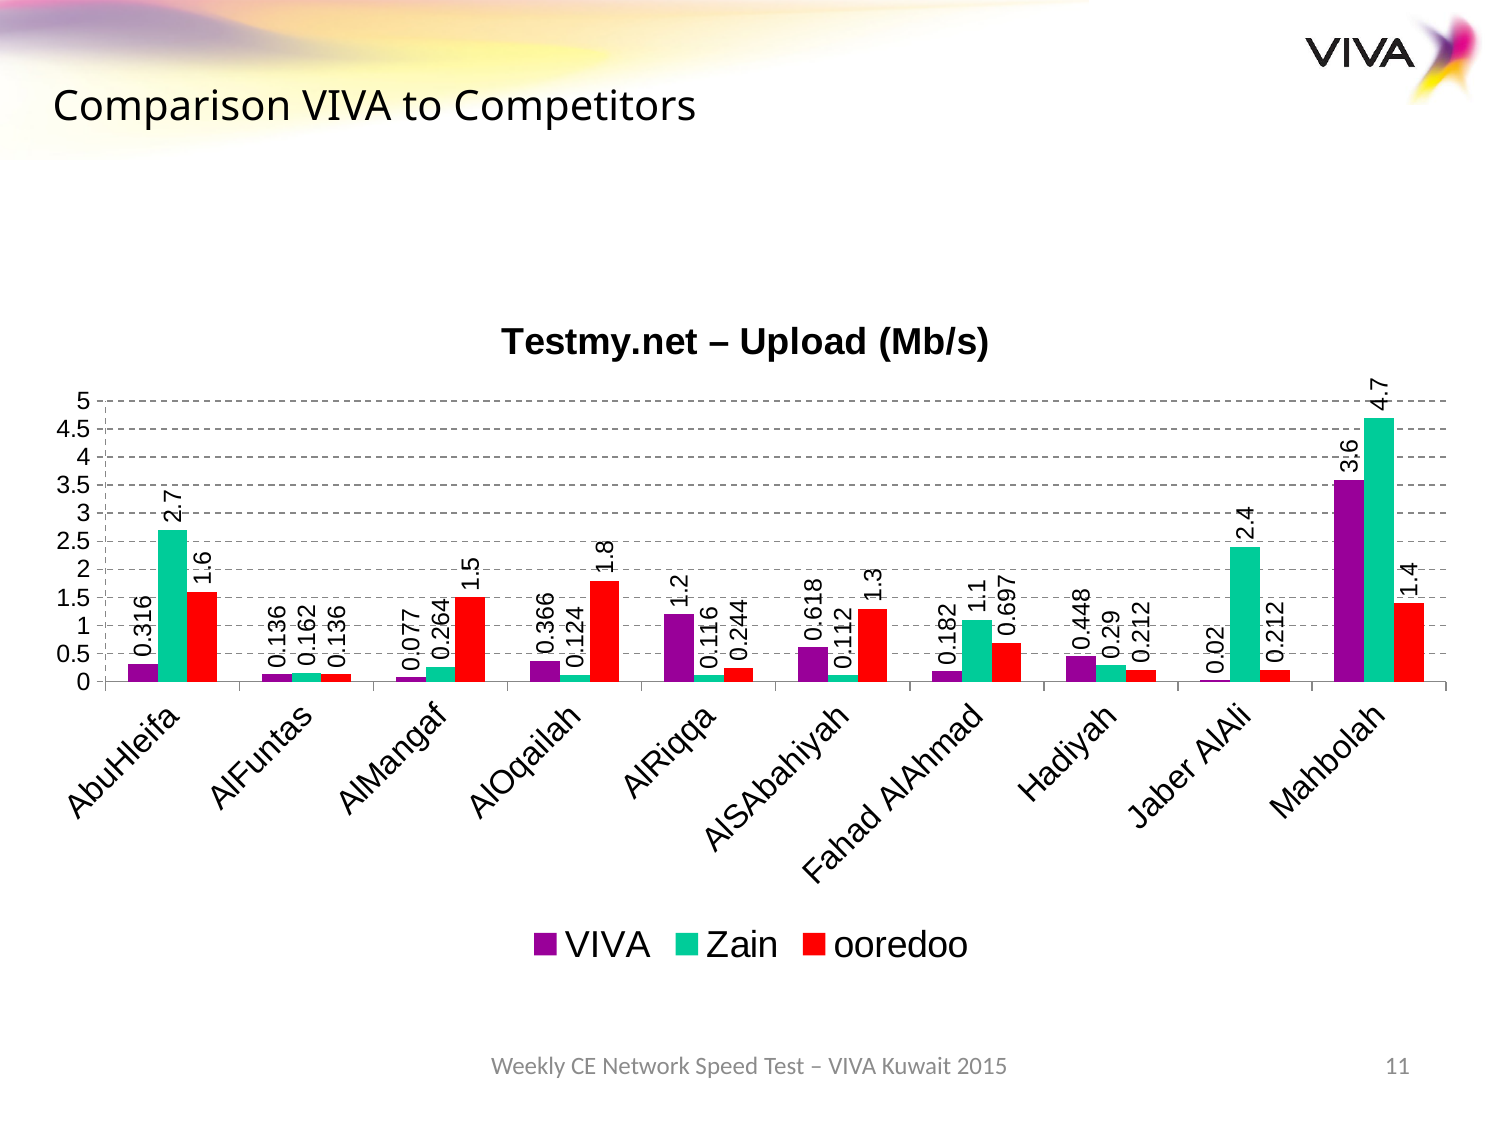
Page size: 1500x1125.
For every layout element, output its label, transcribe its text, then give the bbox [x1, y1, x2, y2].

chart [27, 287, 1476, 974]
picture [0, 0, 1089, 160]
text_box 11 [1074, 1042, 1425, 1103]
picture [1300, 12, 1485, 105]
text_box Weekly CE Network Speed Test – VIVA Kuwait 2015 [205, 1042, 1074, 1103]
text_box Comparison VIVA to Competitors [37, 24, 1278, 184]
